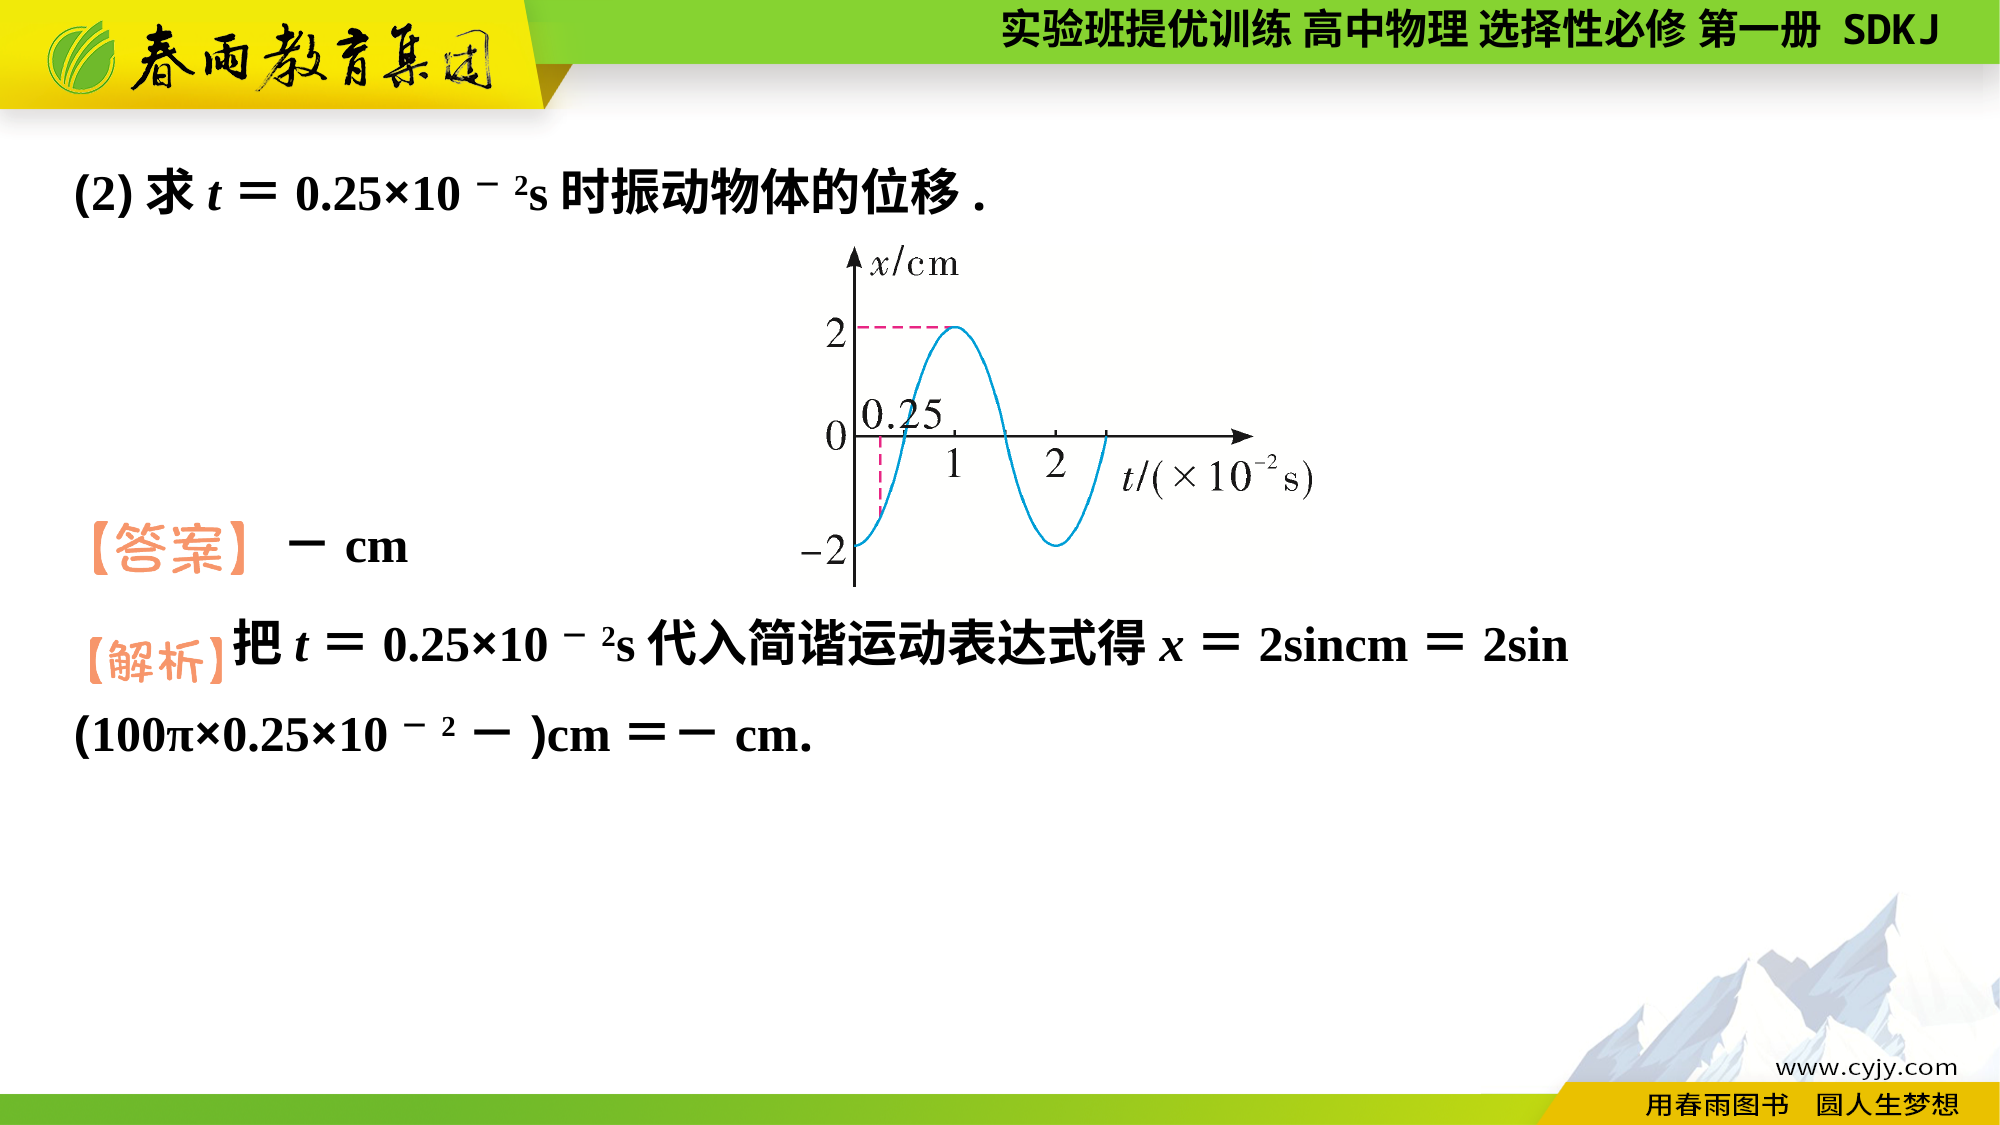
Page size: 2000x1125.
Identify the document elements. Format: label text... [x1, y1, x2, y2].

picture [0, 0, 2000, 1125]
list (2)求t＝0.25×10－2s时振动物体的位移. [59, 122, 1944, 229]
